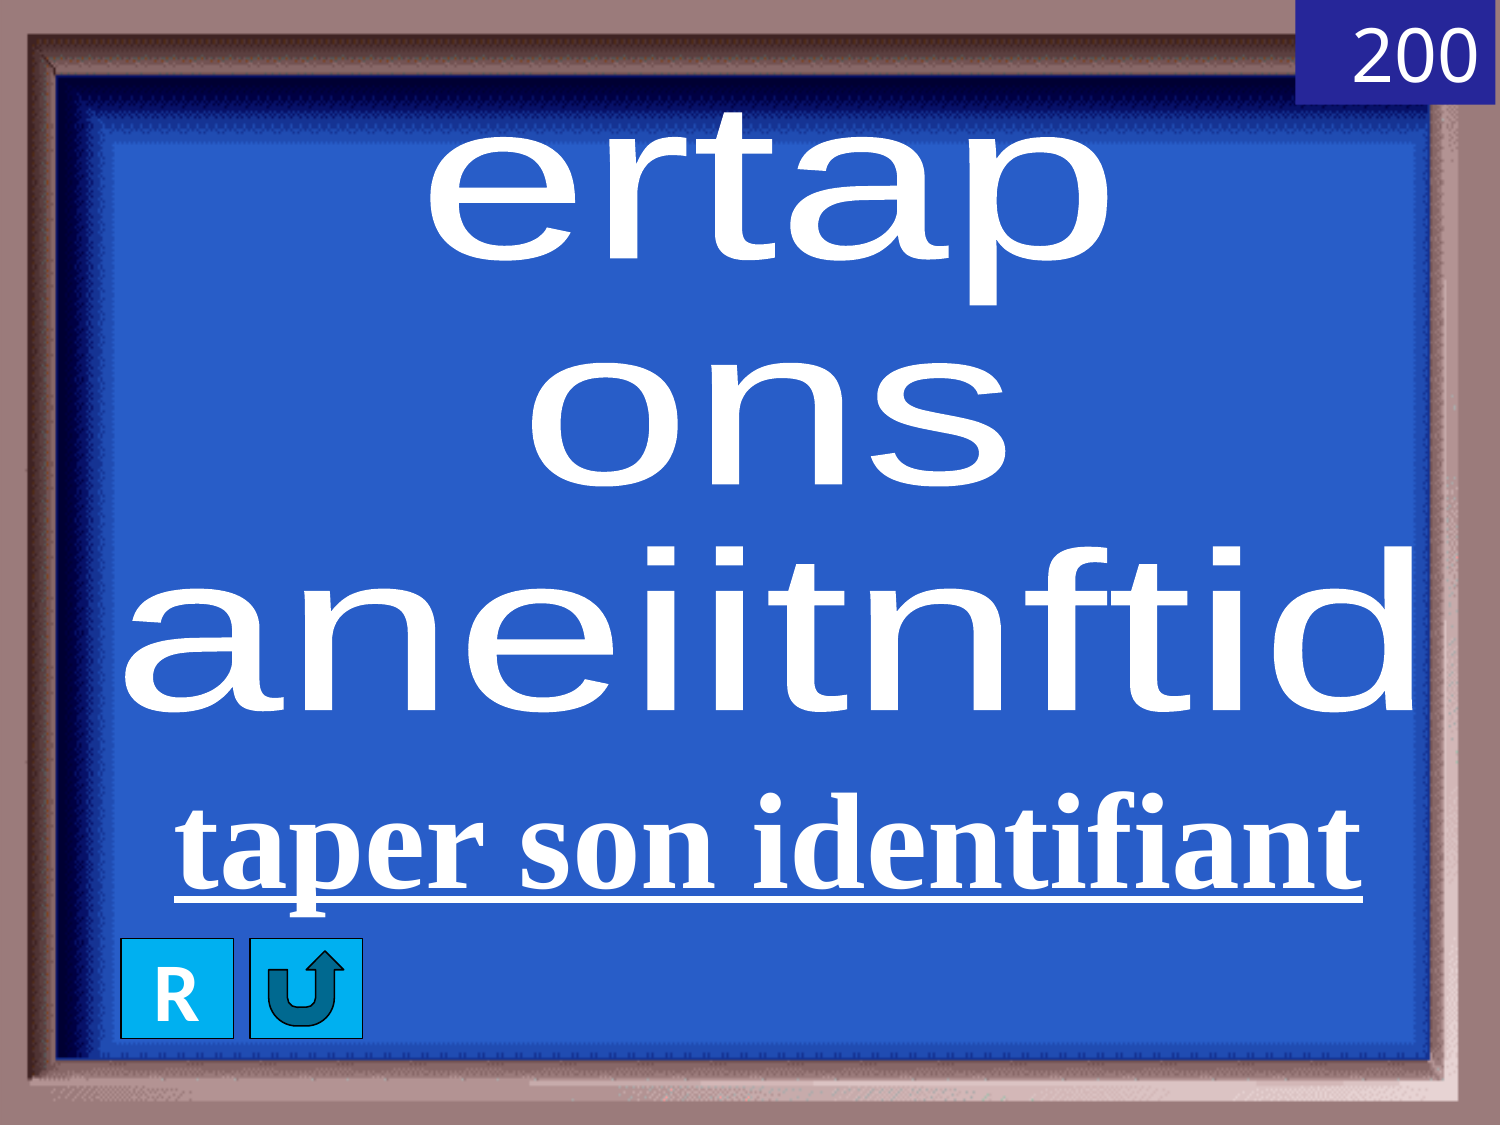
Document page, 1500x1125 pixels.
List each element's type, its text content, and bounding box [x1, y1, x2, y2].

text_box R [120, 938, 234, 1039]
text_box taper son identifiant [124, 743, 1413, 923]
text_box [249, 938, 363, 1039]
picture [0, 0, 1500, 1125]
text_box 200 [1295, 0, 1496, 105]
